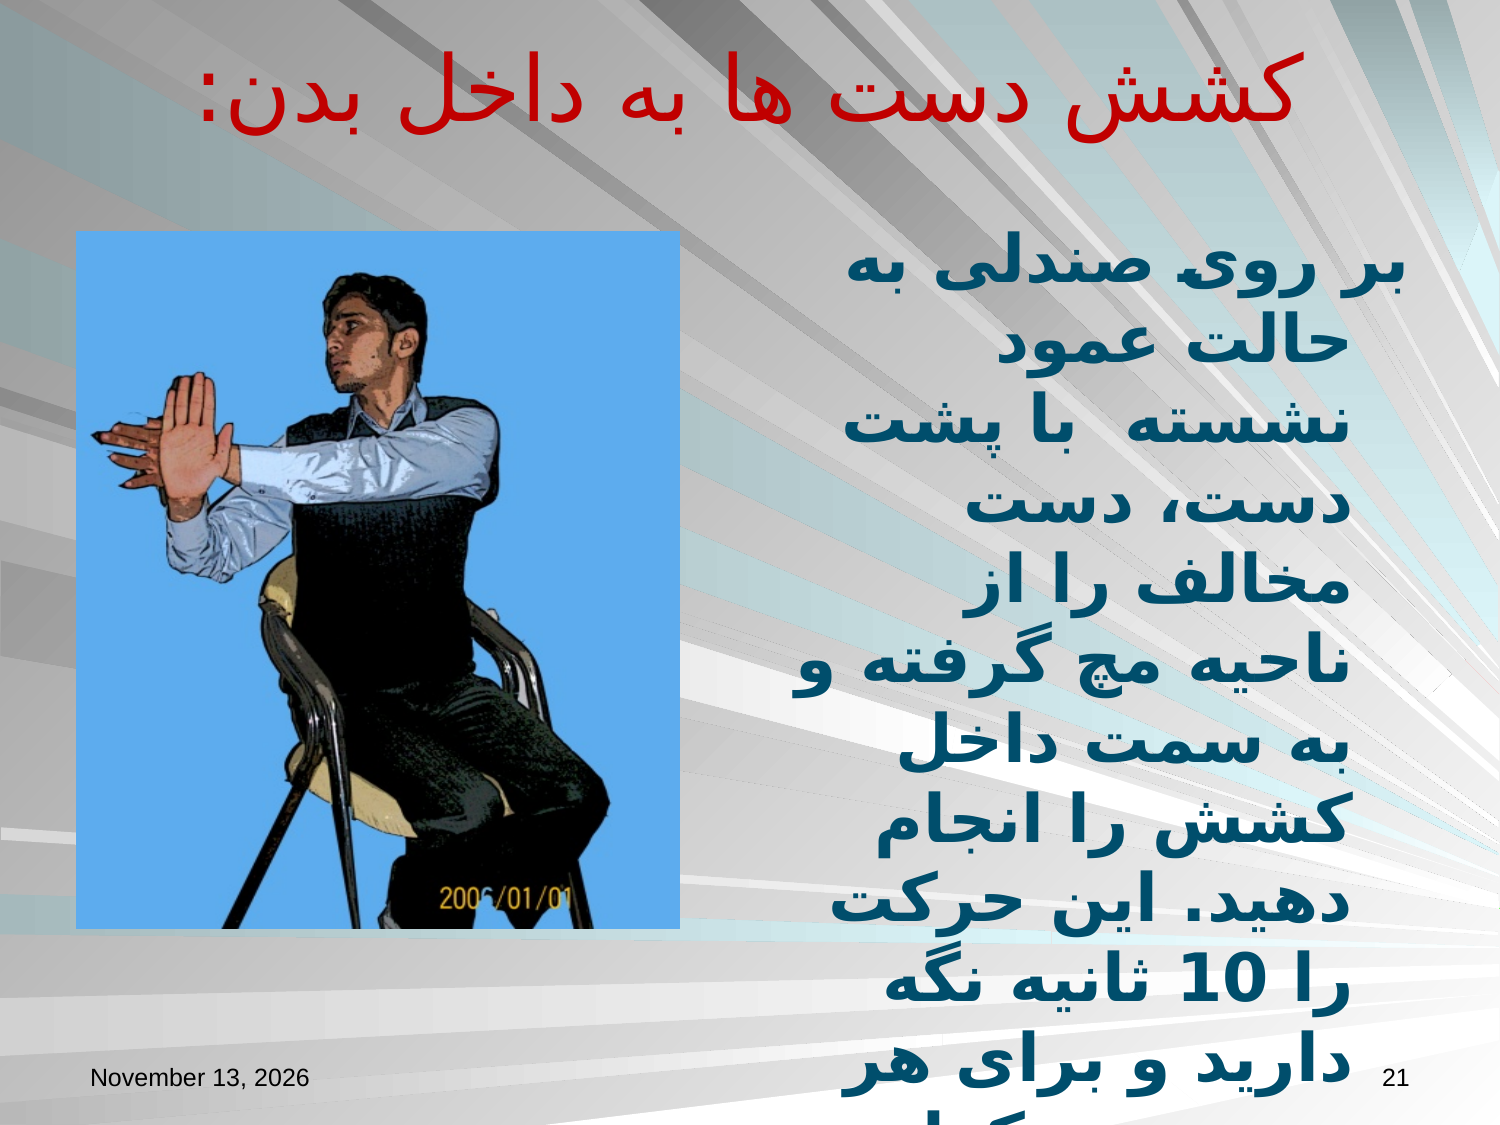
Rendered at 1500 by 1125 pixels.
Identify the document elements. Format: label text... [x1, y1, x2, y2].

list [76, 231, 680, 929]
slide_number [74, 1023, 426, 1100]
title کشش دست ها به داخل بدن: [74, 45, 1426, 234]
list بر روی صندلی به حالت عمود نشسته با پشت دست، دست مخالف را از ناحیه مچ گرفته و به سمت داخل کشش را انجام دهید. این حرکت را 10 ثانیه نگه دارید و برای هر دو سمت تکرار نمایید. [762, 207, 1426, 1006]
slide_number 21 [1074, 1023, 1426, 1100]
